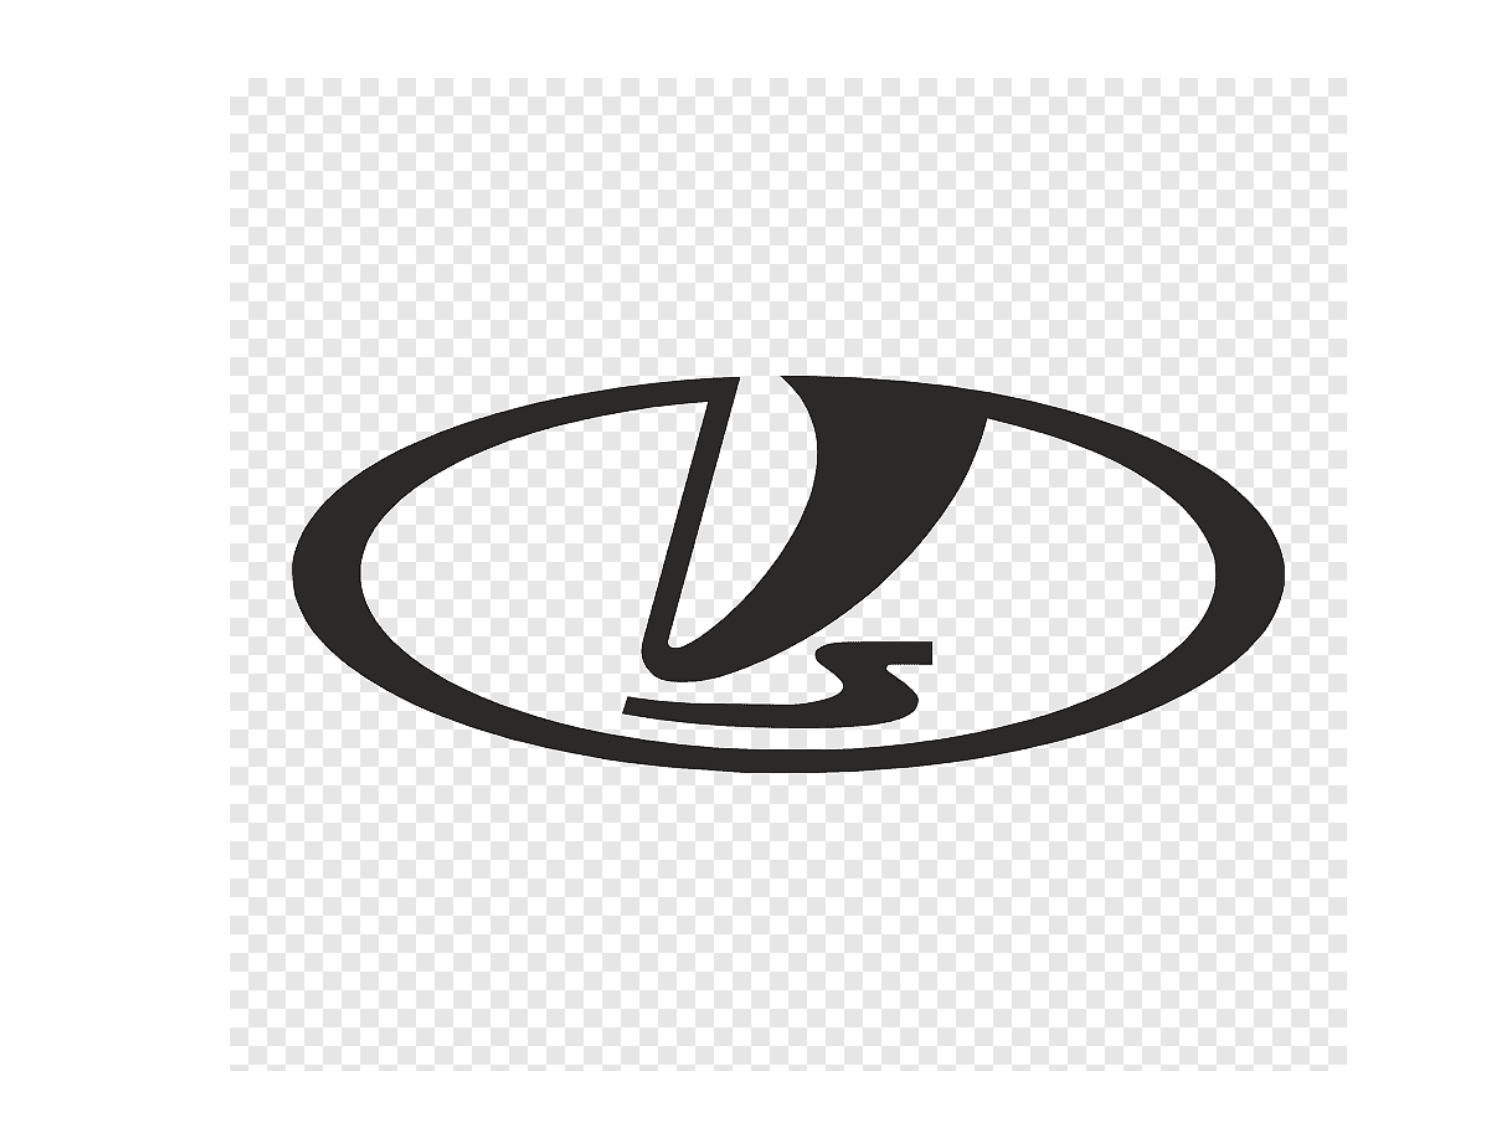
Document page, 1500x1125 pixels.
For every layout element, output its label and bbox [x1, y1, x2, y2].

picture [229, 77, 1347, 1071]
